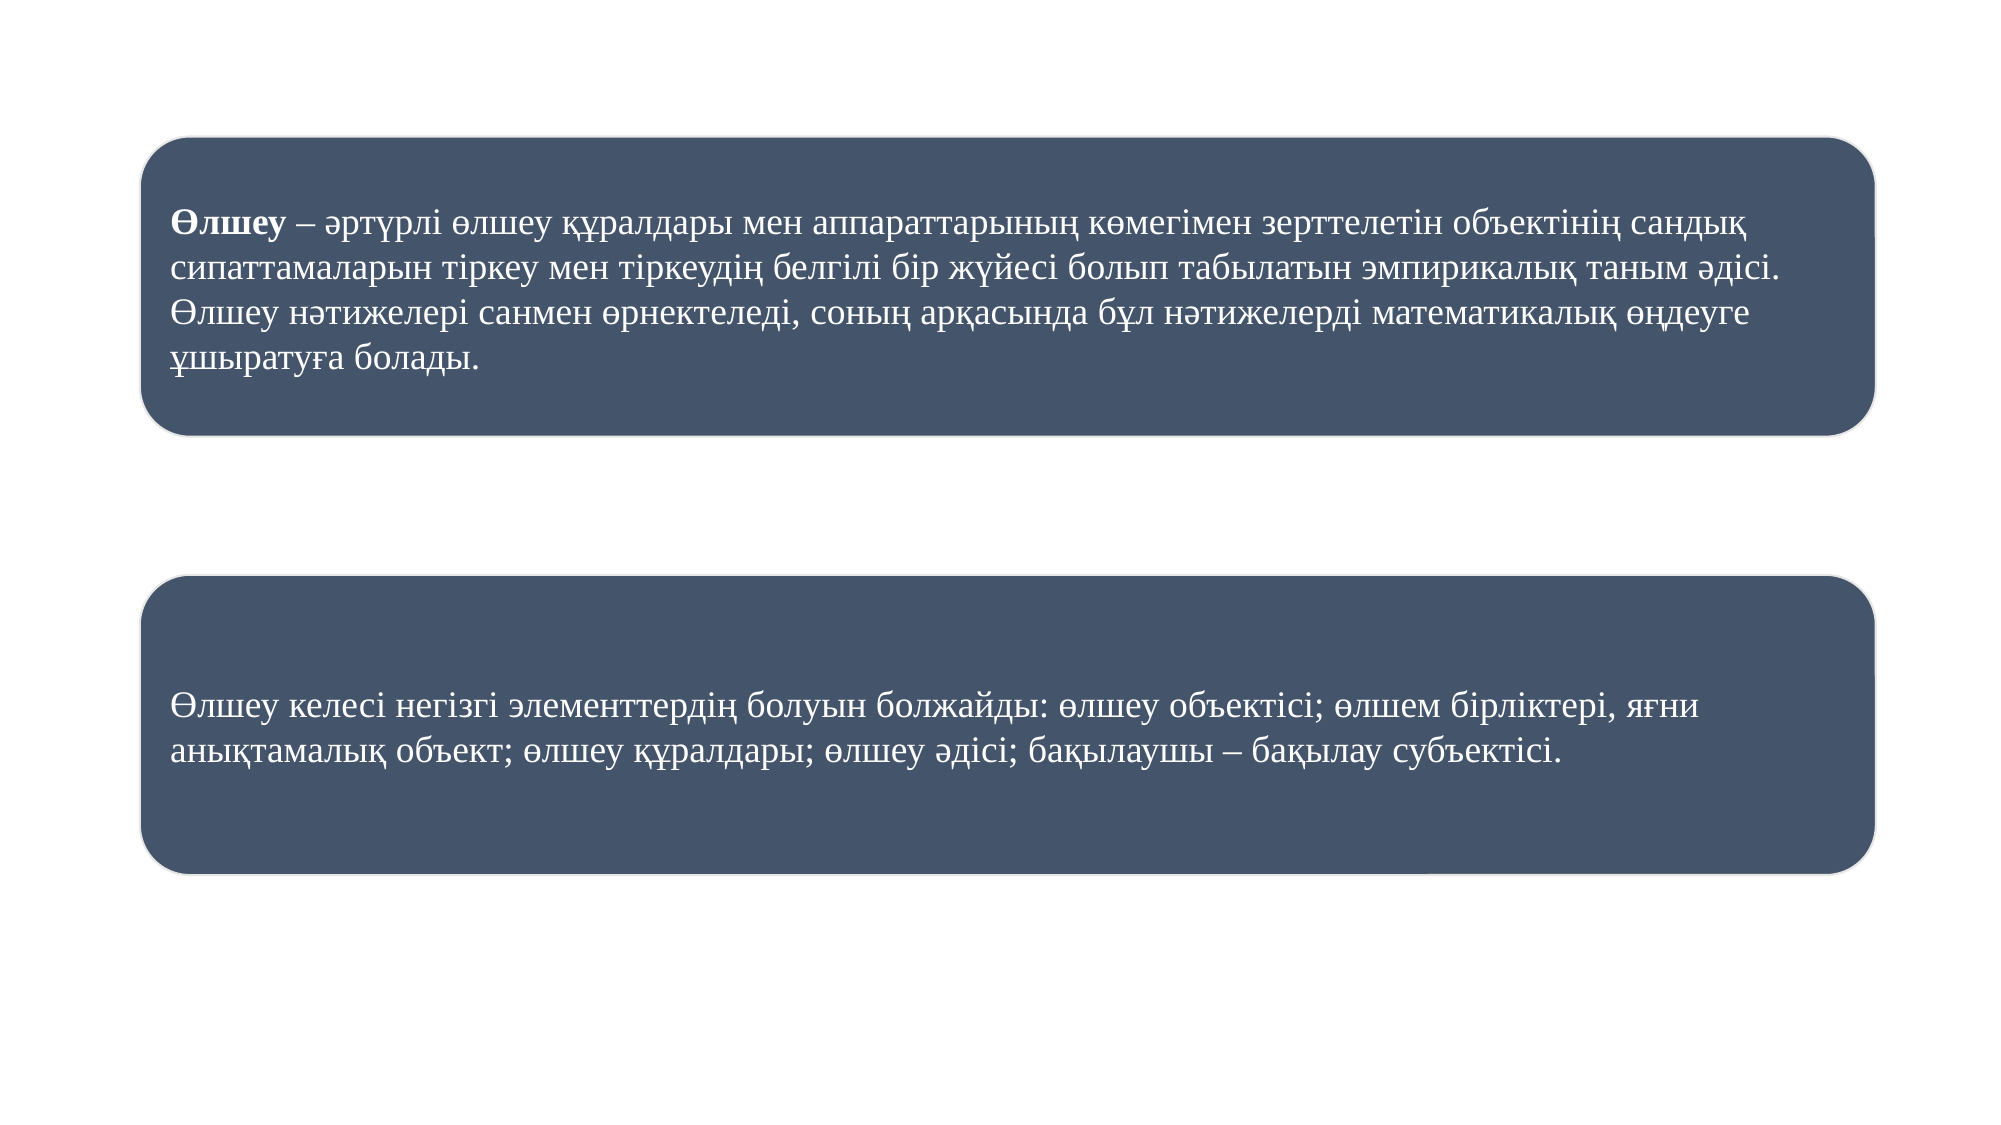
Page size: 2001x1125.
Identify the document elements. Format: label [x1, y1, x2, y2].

list [139, 136, 1876, 1014]
